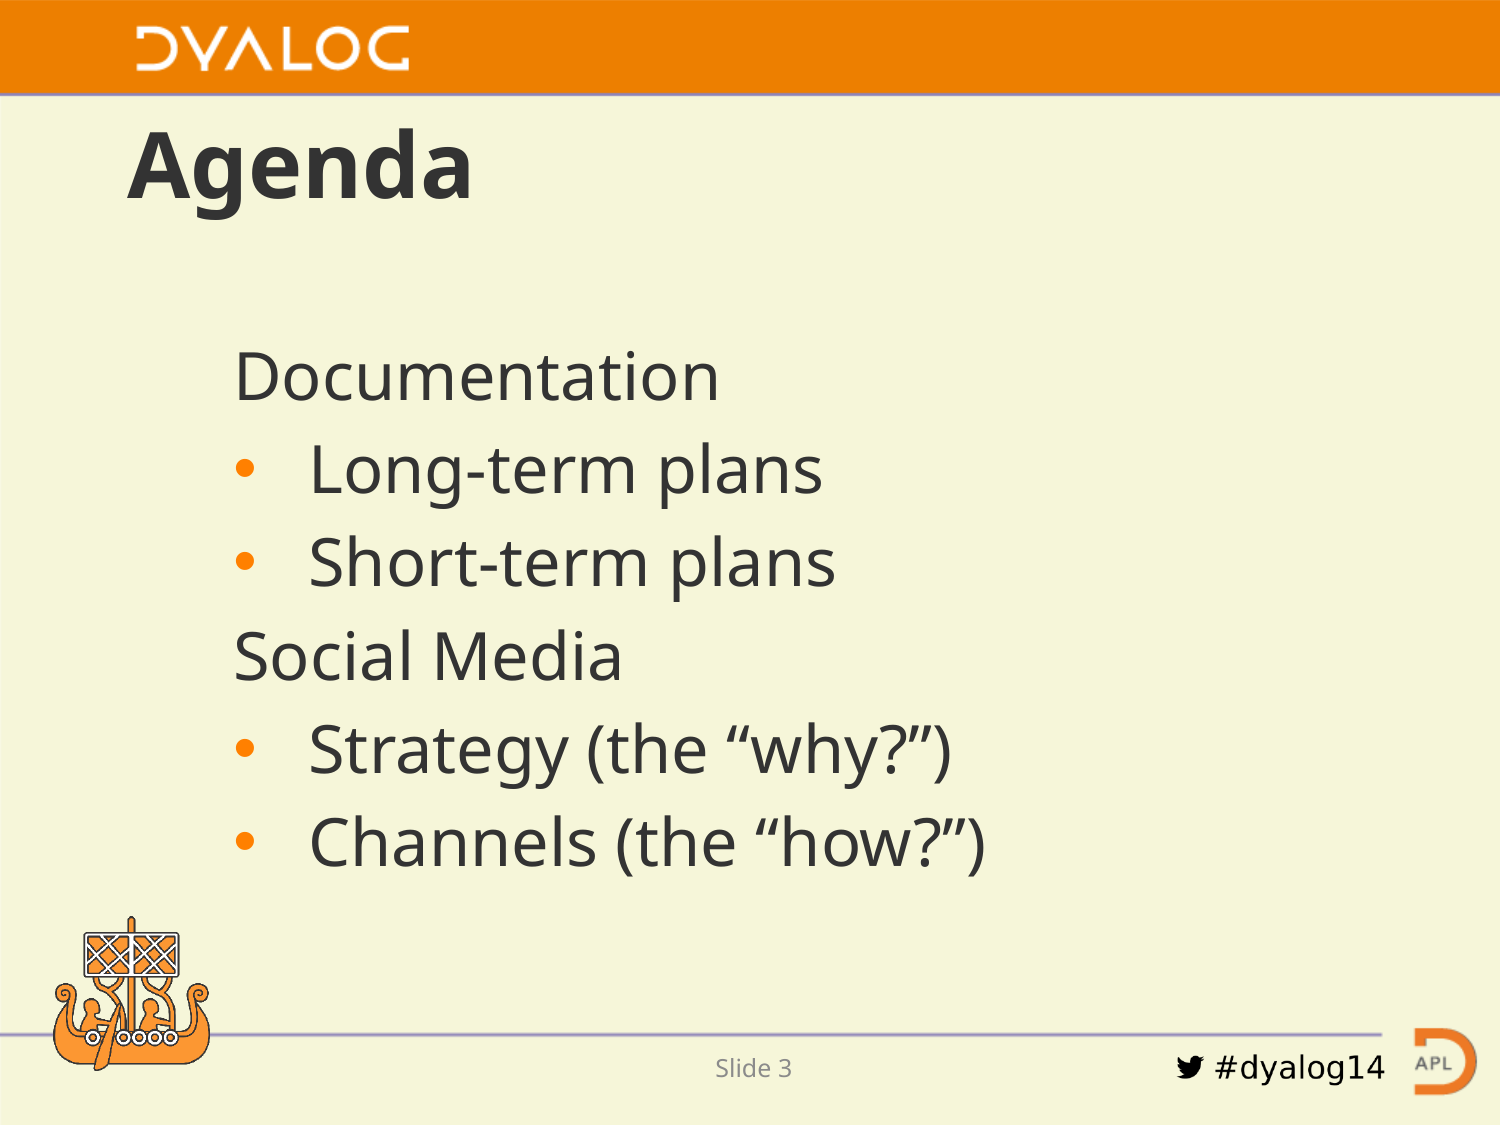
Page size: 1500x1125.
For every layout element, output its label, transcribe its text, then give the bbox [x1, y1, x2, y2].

list Documentation Long-term plans Short-term plans Social Media Strategy (the “why?”) Channels (the “how?”) [218, 326, 1388, 906]
picture [0, 0, 1500, 1125]
title Agenda [112, 99, 1388, 288]
slide_number Slide 2 [585, 1039, 923, 1100]
